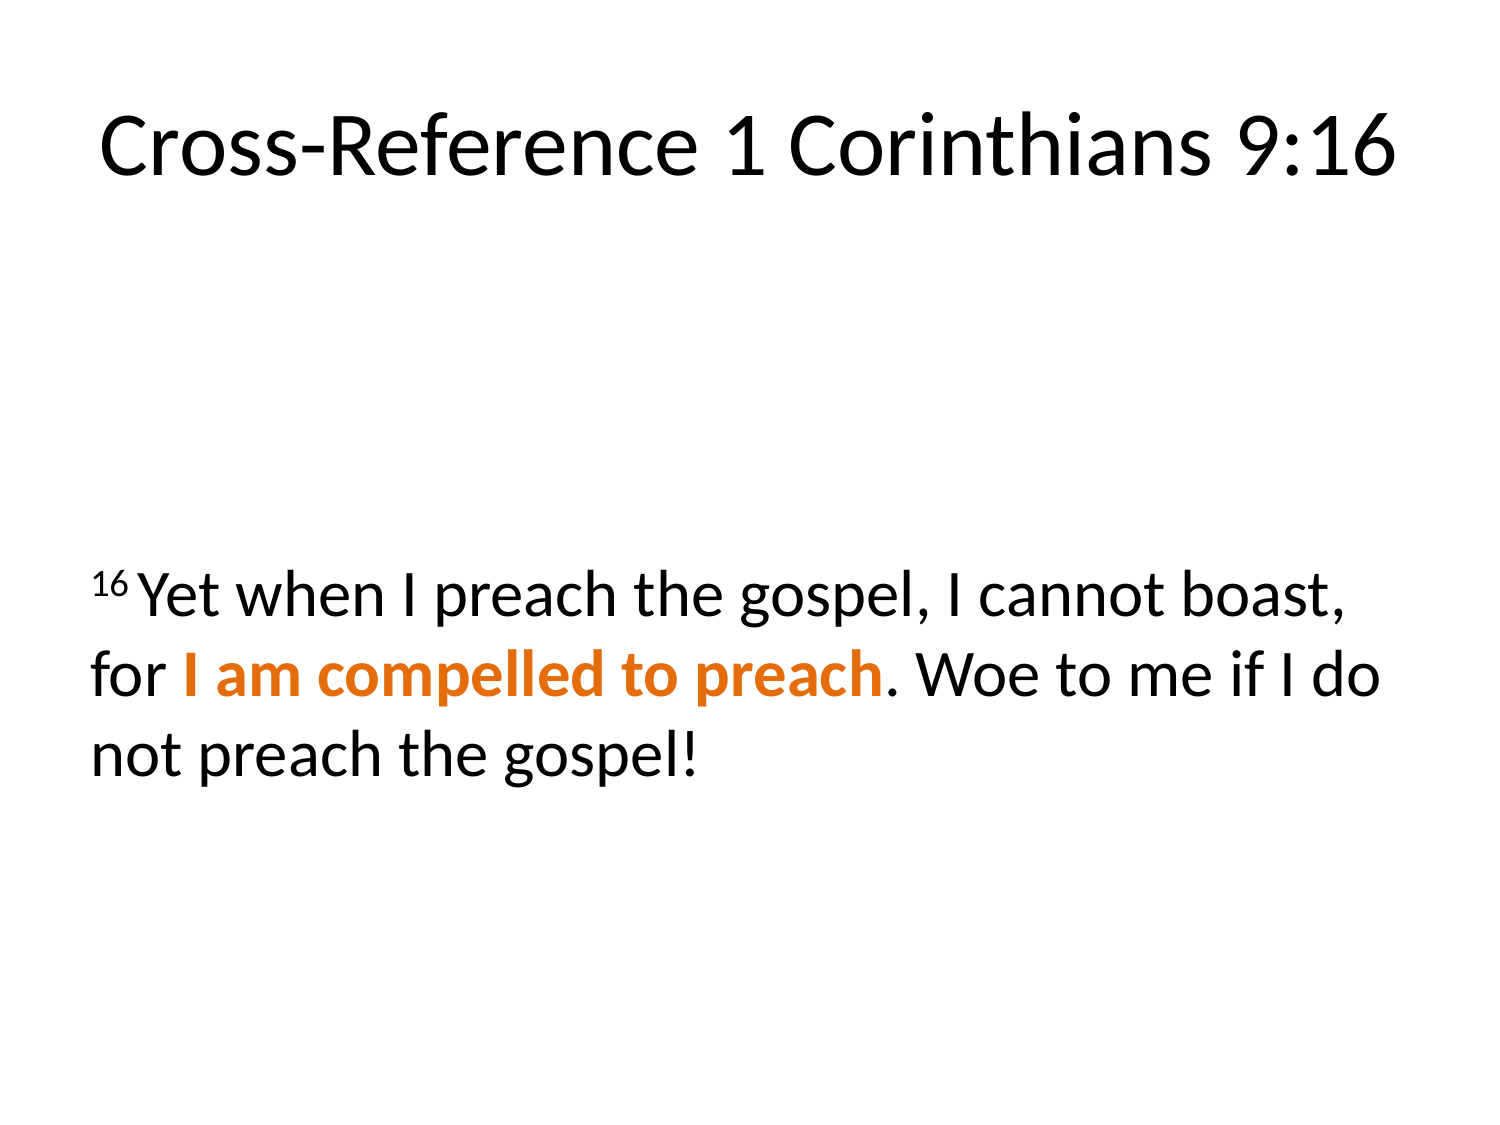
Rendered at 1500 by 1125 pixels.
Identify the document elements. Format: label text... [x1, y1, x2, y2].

list 16 Yet when I preach the gospel, I cannot boast, for I am compelled to preach. Woe to me if I do not preach the gospel! [75, 262, 1425, 1005]
title Cross-Reference 1 Corinthians 9:16 [75, 45, 1425, 233]
